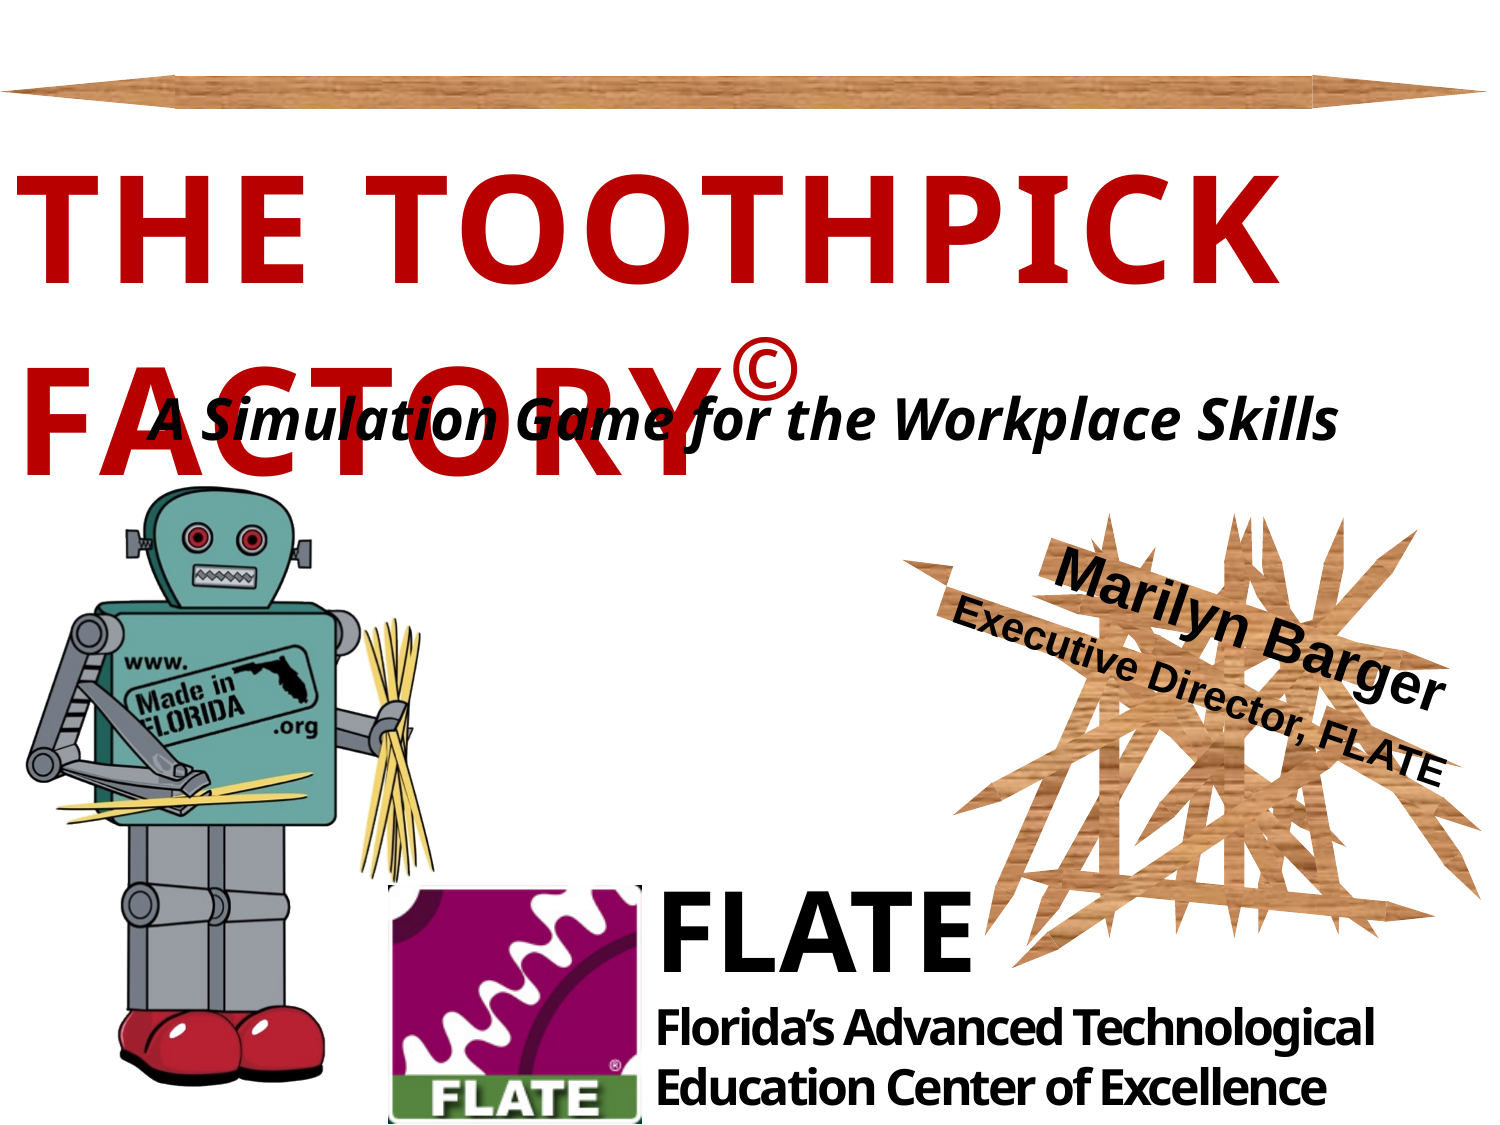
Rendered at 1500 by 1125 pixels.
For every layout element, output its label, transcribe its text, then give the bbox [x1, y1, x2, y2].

text_box FLATE Florida’s Advanced Technological Education Center of Excellence [639, 852, 1500, 1123]
title THE TOOTHPICK FACTORY© [0, 125, 1500, 463]
picture [0, 74, 1488, 109]
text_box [880, 475, 1500, 999]
text_box A Simulation Game for the Workplace Skills [0, 375, 1491, 460]
picture [10, 462, 642, 1124]
